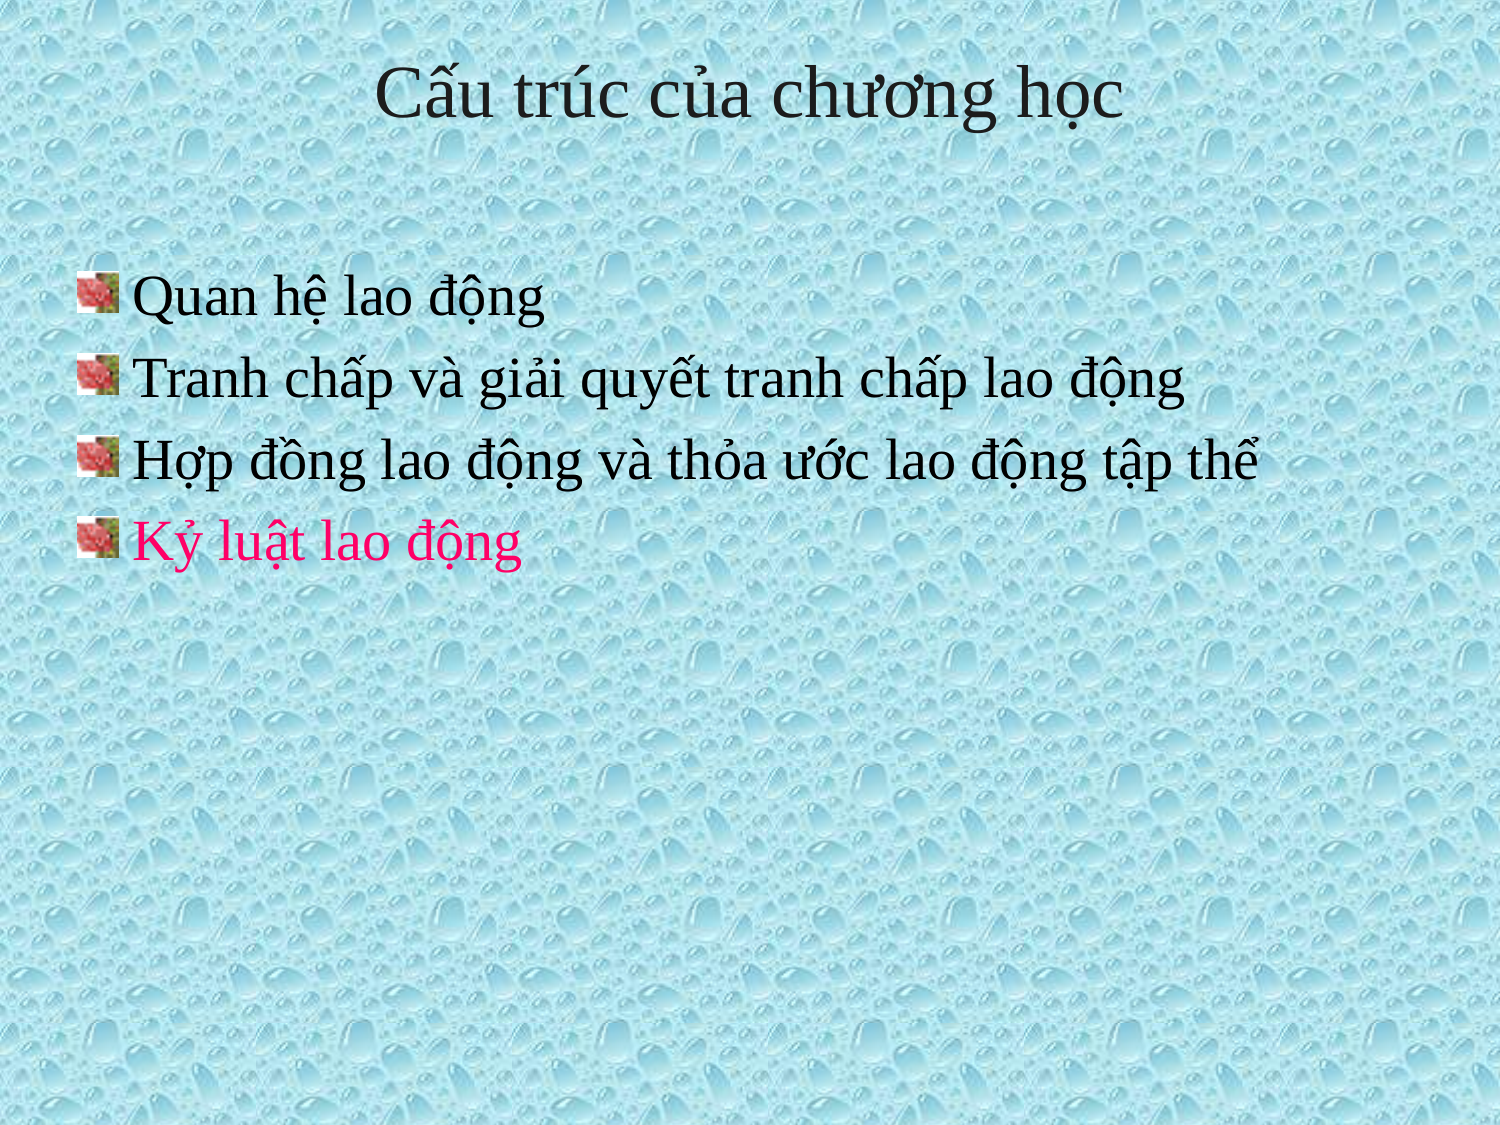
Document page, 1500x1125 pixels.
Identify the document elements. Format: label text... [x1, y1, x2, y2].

picture [0, 0, 1500, 1125]
text_box Quan hệ lao động Tranh chấp và giải quyết tranh chấp lao động Hợp đồng lao động và thỏa ước lao động tập thể Kỷ luật lao động [62, 249, 1463, 988]
title Cấu trúc của chương học [112, 0, 1388, 176]
